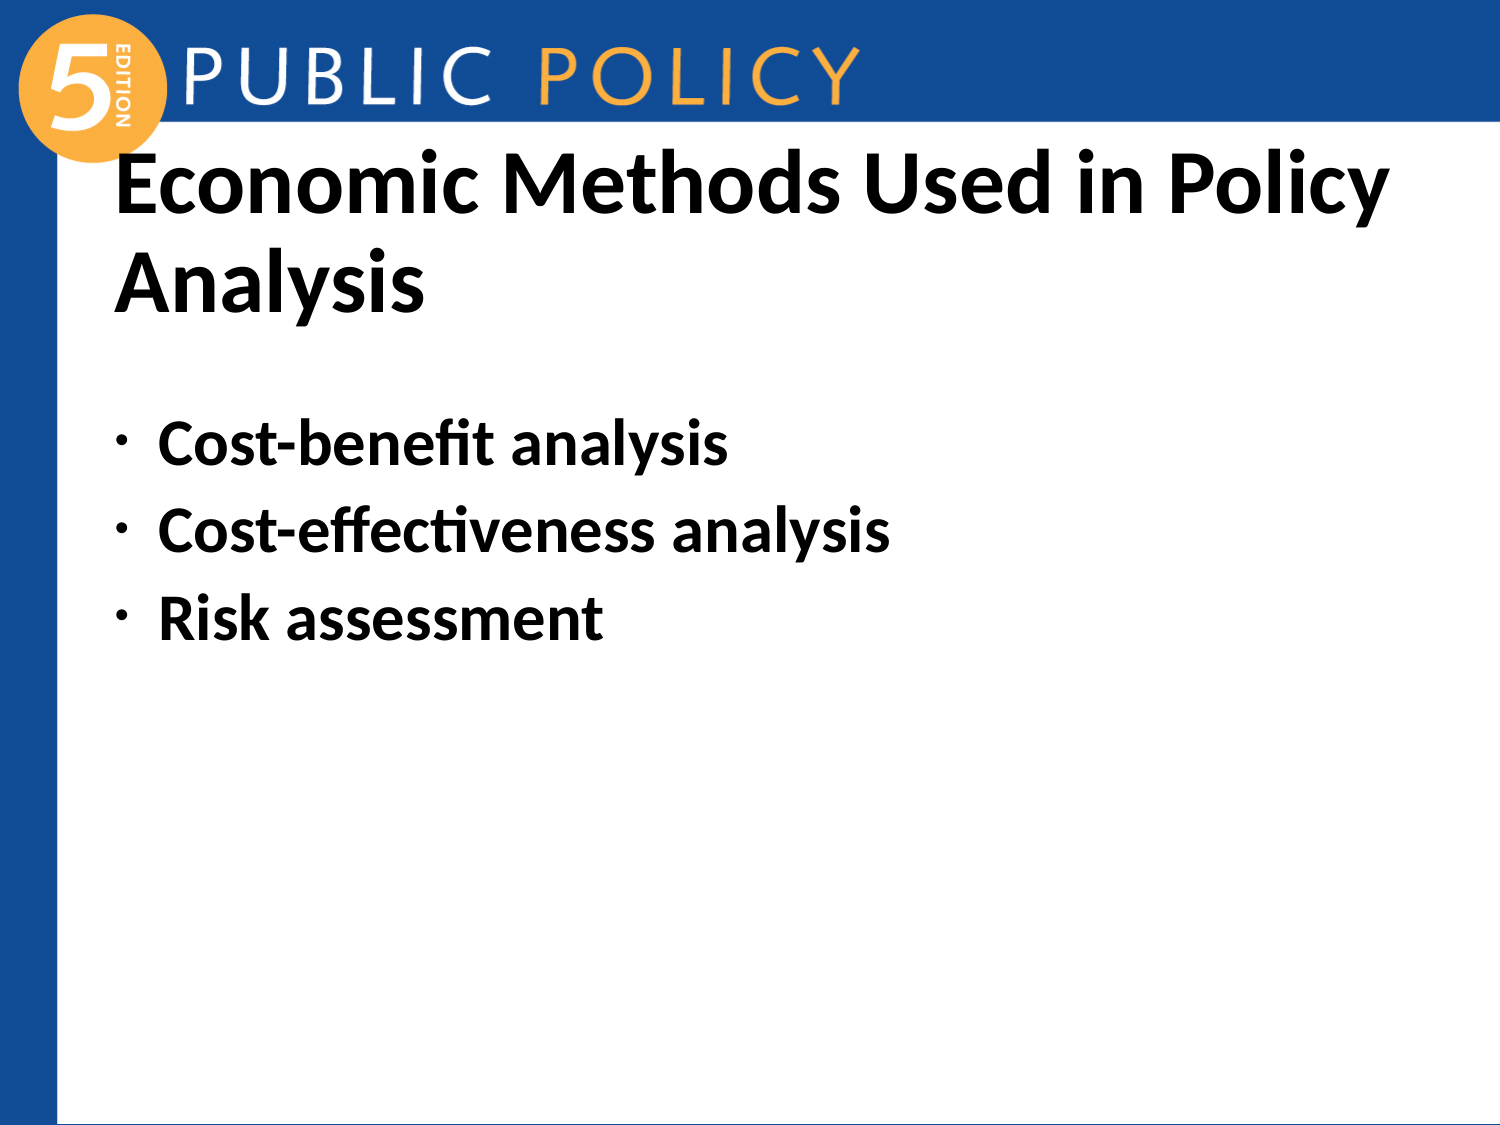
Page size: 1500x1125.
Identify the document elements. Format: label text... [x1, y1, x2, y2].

picture [0, 0, 1500, 1125]
title Economic Methods Used in Policy Analysis [99, 125, 1463, 343]
list Cost-benefit analysis Cost-effectiveness analysis Risk assessment [99, 399, 1359, 676]
